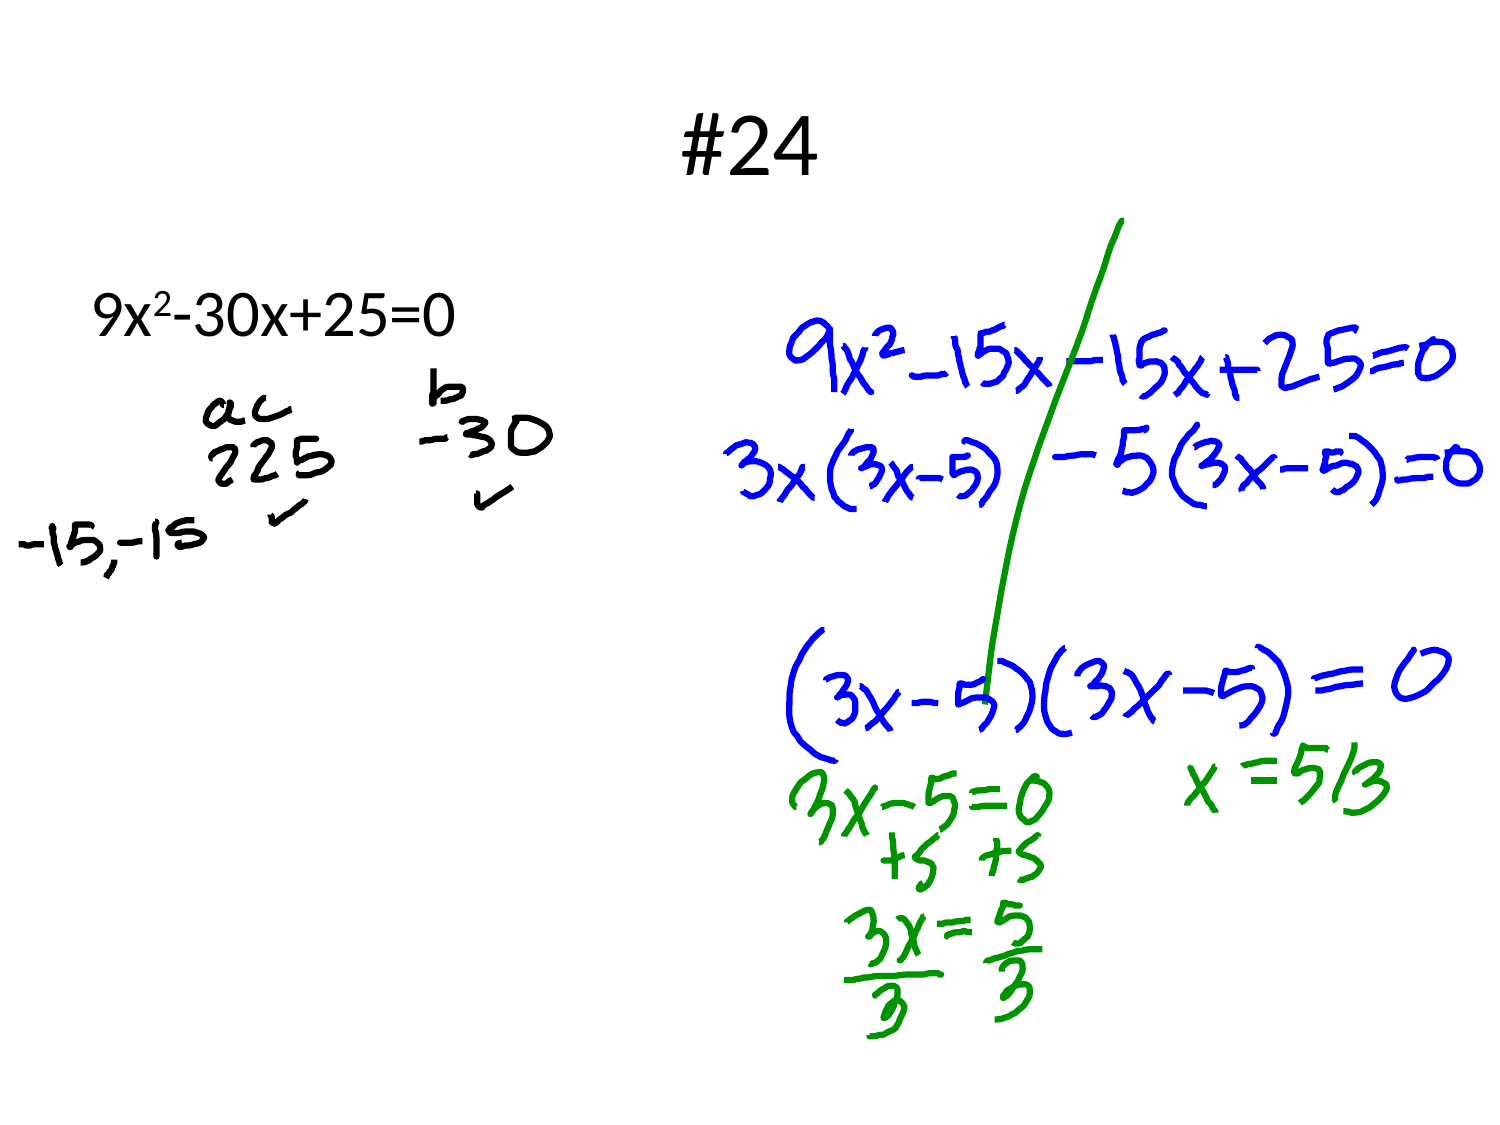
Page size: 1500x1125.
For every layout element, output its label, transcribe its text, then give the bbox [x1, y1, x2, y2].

text_box [788, 319, 836, 393]
text_box [1321, 450, 1360, 493]
text_box [210, 446, 236, 485]
text_box [1054, 453, 1097, 458]
text_box [252, 439, 278, 481]
text_box [991, 856, 997, 877]
text_box [1293, 744, 1328, 804]
text_box [985, 948, 1043, 964]
text_box [981, 850, 1012, 861]
text_box [1015, 357, 1041, 392]
text_box [1183, 689, 1215, 694]
text_box [842, 345, 855, 369]
text_box [882, 802, 915, 808]
text_box [167, 519, 205, 548]
text_box [1396, 475, 1434, 482]
text_box [1349, 435, 1384, 506]
text_box [891, 832, 896, 857]
text_box [971, 788, 1001, 794]
text_box [205, 400, 246, 427]
text_box [1370, 362, 1404, 372]
text_box [1393, 648, 1450, 700]
text_box [844, 972, 942, 981]
text_box [1143, 701, 1156, 723]
text_box [1174, 356, 1204, 396]
text_box [105, 559, 116, 579]
text_box [1124, 672, 1170, 718]
text_box [1034, 370, 1051, 387]
text_box [795, 479, 815, 499]
text_box [914, 834, 939, 891]
text_box [953, 336, 969, 388]
text_box [843, 786, 876, 837]
text_box [858, 815, 868, 836]
text_box [1280, 467, 1309, 471]
text_box [911, 700, 939, 704]
text_box [1343, 761, 1388, 814]
text_box [957, 678, 996, 731]
text_box [1189, 767, 1201, 787]
text_box [912, 939, 920, 956]
text_box [475, 485, 513, 509]
text_box [1112, 334, 1126, 385]
text_box [897, 917, 913, 941]
text_box [1123, 670, 1144, 700]
text_box [946, 930, 973, 938]
text_box [997, 660, 1034, 731]
text_box [850, 446, 883, 488]
text_box [910, 372, 948, 378]
text_box [1406, 456, 1439, 461]
text_box [1171, 356, 1189, 377]
text_box [788, 629, 837, 762]
text_box [825, 674, 857, 725]
text_box [1014, 349, 1033, 368]
text_box [269, 498, 307, 525]
text_box [294, 438, 333, 477]
text_box [791, 771, 834, 843]
text_box [951, 454, 975, 498]
text_box [890, 462, 901, 479]
text_box [1334, 742, 1356, 802]
text_box [1315, 682, 1364, 692]
text_box [1372, 346, 1409, 357]
text_box [460, 418, 493, 457]
text_box [880, 717, 892, 732]
text_box [845, 789, 858, 814]
text_box [977, 324, 1010, 385]
text_box [829, 428, 857, 510]
text_box [884, 466, 913, 503]
text_box [1186, 765, 1216, 806]
text_box [1325, 326, 1362, 391]
text_box [1241, 760, 1278, 767]
text_box [985, 219, 1124, 697]
text_box [971, 804, 1008, 808]
text_box [994, 838, 999, 851]
text_box [1255, 477, 1264, 490]
text_box [778, 466, 805, 503]
text_box [1171, 423, 1207, 507]
text_box [1194, 440, 1226, 486]
text_box [1417, 338, 1454, 379]
text_box [994, 959, 1031, 1021]
text_box [846, 909, 888, 966]
text_box [68, 523, 101, 564]
text_box [1084, 359, 1103, 363]
text_box [1220, 667, 1264, 727]
text_box [936, 918, 971, 925]
text_box [868, 985, 906, 1038]
text_box [1256, 646, 1289, 735]
text_box [154, 520, 158, 558]
text_box [1115, 427, 1155, 494]
text_box [865, 691, 899, 730]
text_box [1201, 787, 1217, 813]
title #24 [75, 45, 1425, 233]
text_box [1225, 356, 1240, 399]
text_box [996, 902, 1031, 945]
text_box [856, 370, 870, 391]
text_box [18, 543, 44, 547]
text_box [1017, 775, 1051, 824]
text_box [918, 477, 943, 481]
text_box [1043, 647, 1073, 735]
text_box [1264, 333, 1320, 389]
text_box [725, 441, 772, 498]
list 9x2-30x+25=0 [75, 262, 1425, 1005]
text_box [1137, 329, 1166, 398]
text_box [1313, 668, 1364, 680]
text_box [1189, 377, 1208, 396]
text_box [119, 540, 143, 544]
text_box [963, 439, 999, 506]
text_box [50, 525, 62, 566]
text_box [874, 326, 905, 357]
text_box [254, 397, 292, 420]
text_box [1017, 834, 1042, 881]
text_box [431, 368, 464, 405]
text_box [859, 685, 879, 714]
text_box [419, 436, 448, 443]
text_box [842, 347, 867, 395]
text_box [1235, 455, 1253, 475]
text_box [1076, 660, 1113, 718]
text_box [510, 416, 551, 454]
text_box [778, 466, 795, 480]
text_box [898, 916, 925, 962]
text_box [1240, 456, 1276, 492]
text_box [882, 854, 905, 862]
text_box [927, 772, 957, 831]
text_box [1444, 446, 1481, 485]
text_box [901, 481, 914, 499]
